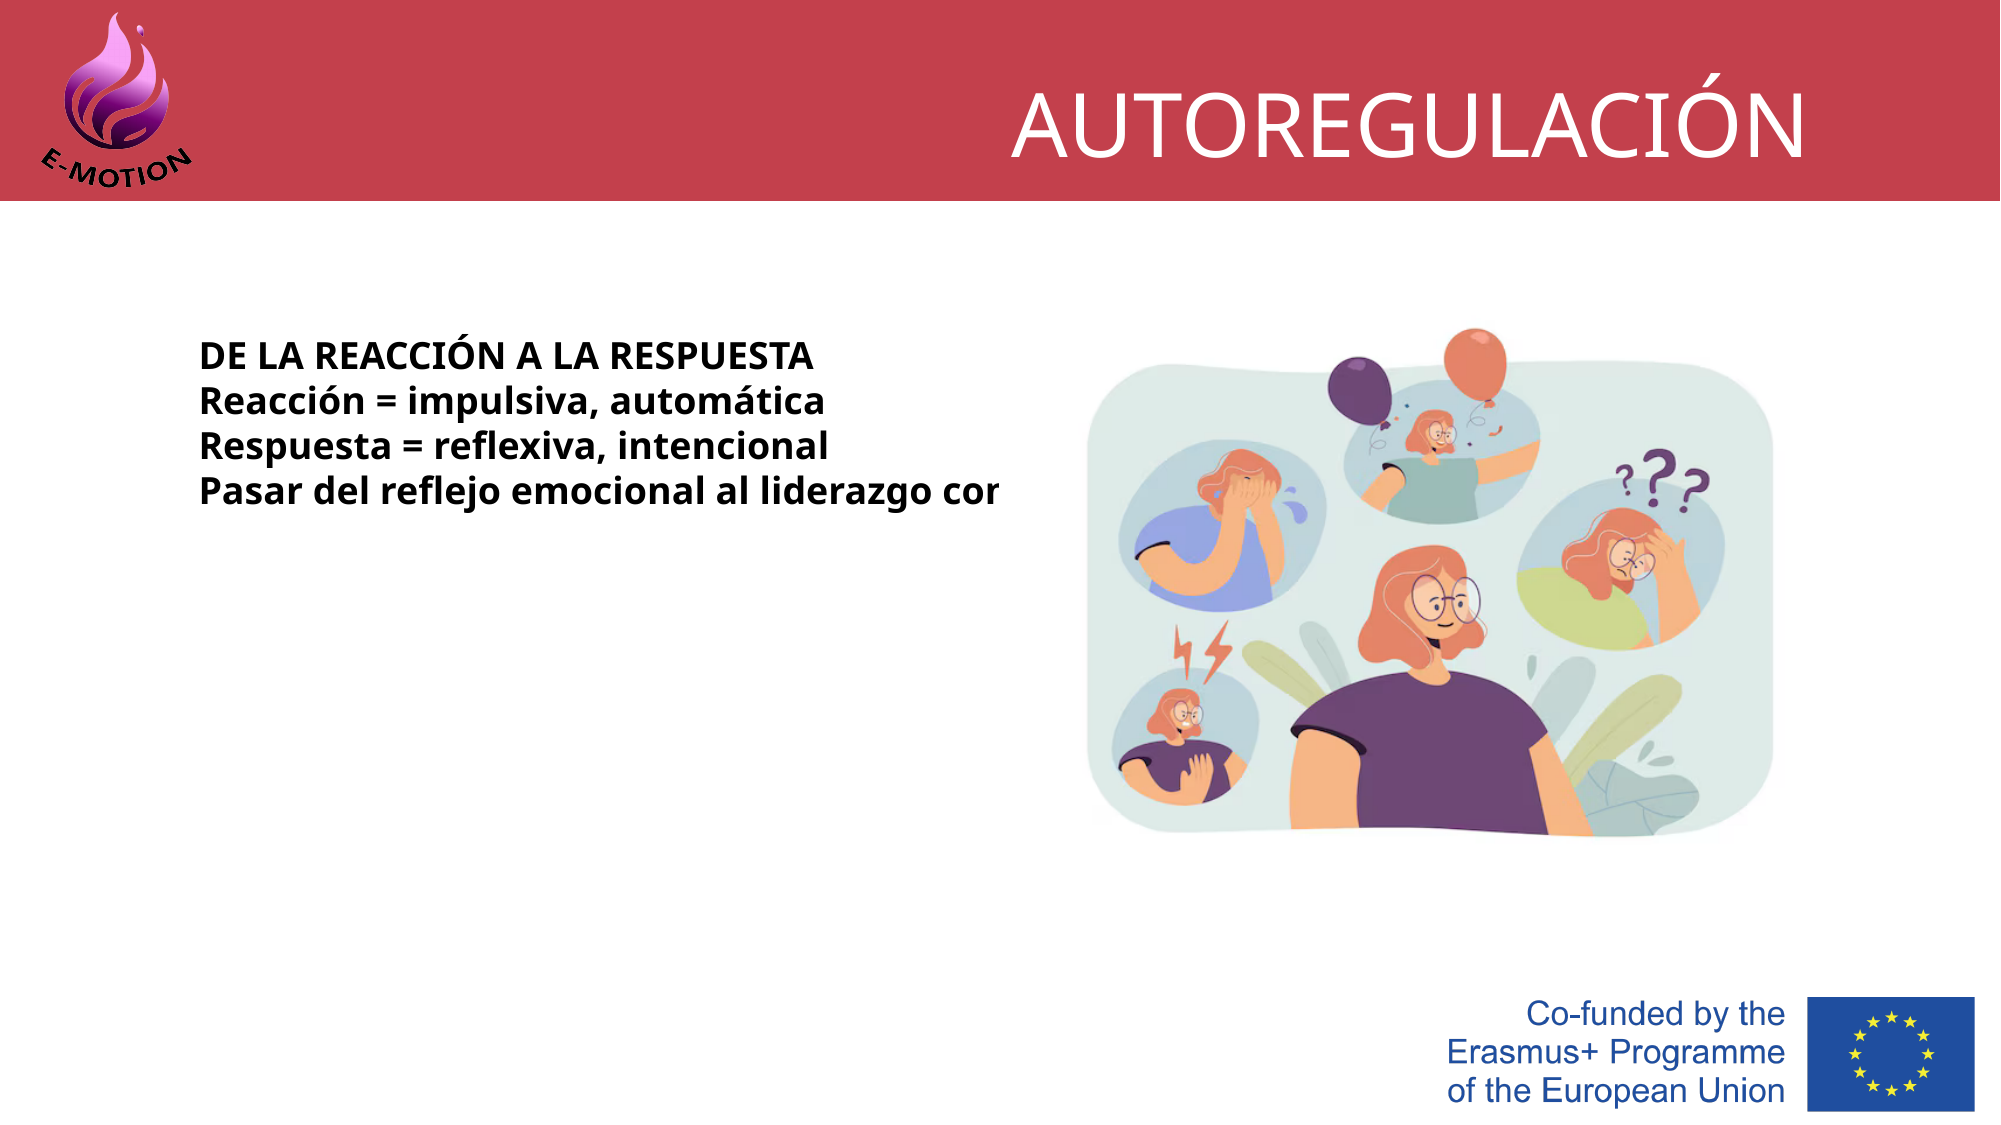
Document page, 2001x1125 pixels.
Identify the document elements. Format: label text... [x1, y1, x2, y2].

text_box DE LA REACCIÓN A LA RESPUESTA Reacción = impulsiva, automática Respuesta = reflexiva, intencional Pasar del reflejo emocional al liderazgo consciente. [183, 325, 999, 520]
picture [0, 0, 253, 247]
text_box AUTOREGULACIÓN [566, 61, 1826, 325]
picture [999, 301, 1864, 877]
